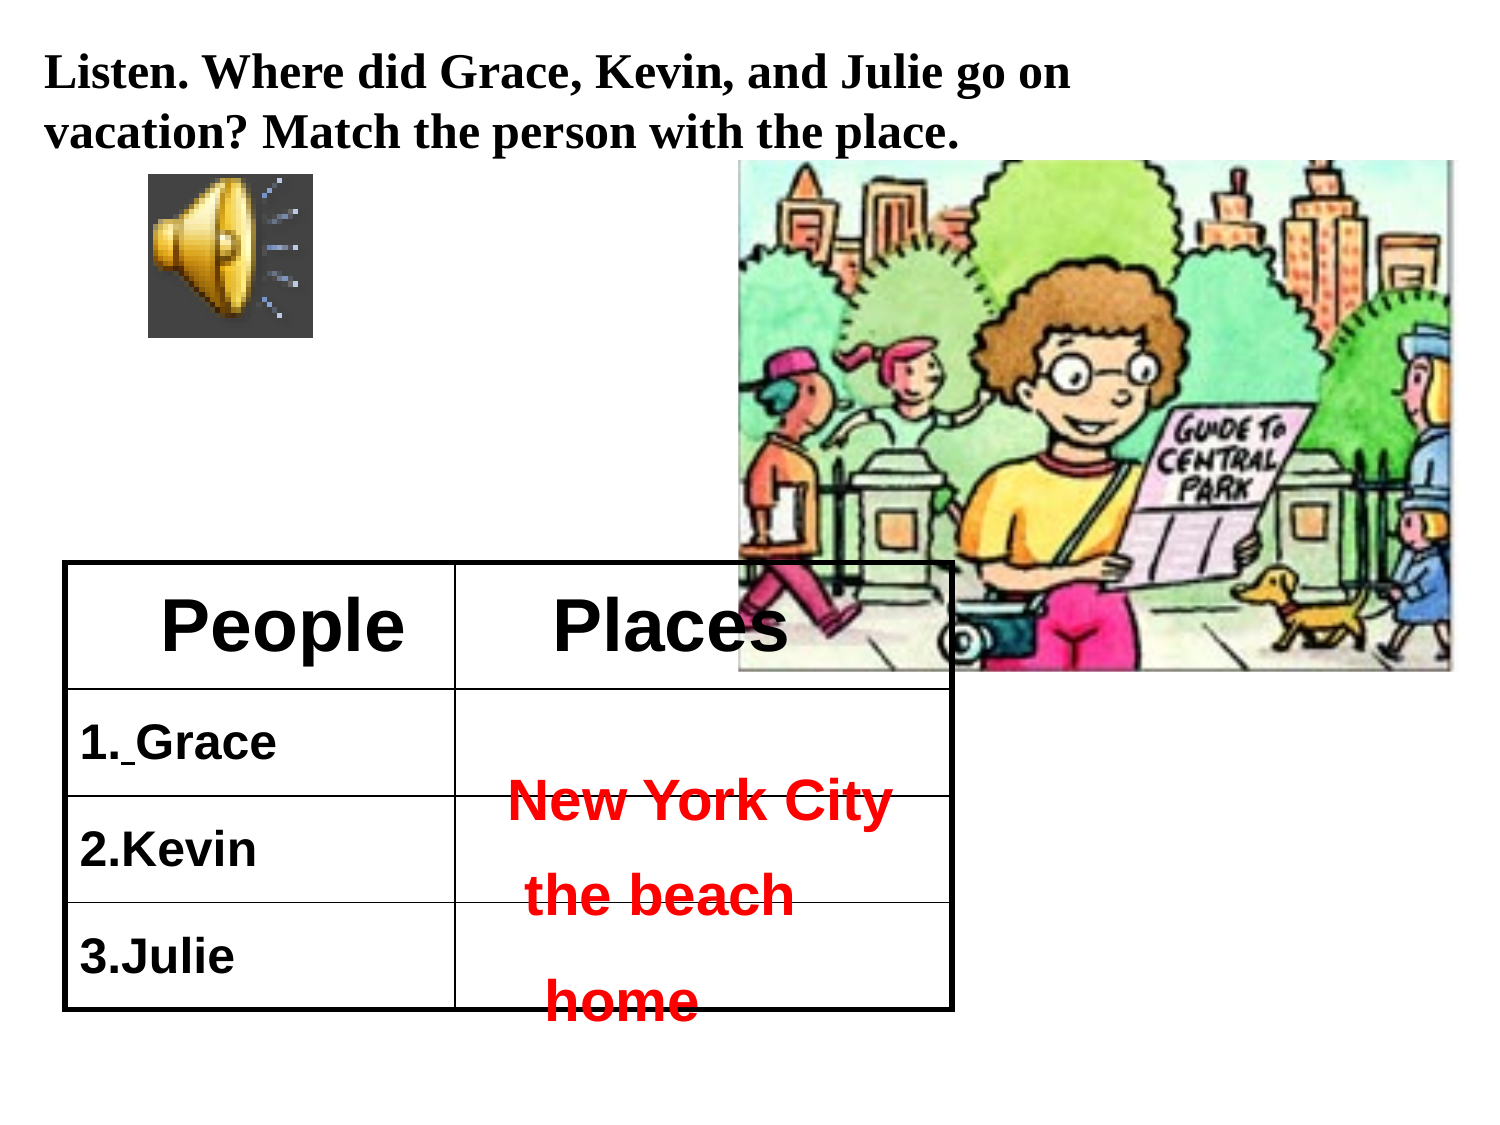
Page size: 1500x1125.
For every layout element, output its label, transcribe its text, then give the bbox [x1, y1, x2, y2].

text_box New York City [493, 754, 910, 840]
table_cell 3.Julie [68, 903, 454, 1007]
table_cell [456, 690, 949, 795]
text_box home [529, 955, 715, 1041]
table_cell 1. Grace [68, 690, 454, 795]
text_box the beach [509, 849, 812, 934]
picture [738, 160, 1459, 672]
table_cell [456, 797, 949, 902]
table_header Places [456, 565, 949, 688]
table_cell 2.Kevin [68, 797, 454, 902]
table_cell [456, 903, 949, 1007]
table_header People [68, 565, 454, 688]
text_box Listen. Where did Grace, Kevin, and Julie go on vacation? Match the person with the place. [29, 30, 1252, 166]
picture [147, 172, 315, 340]
